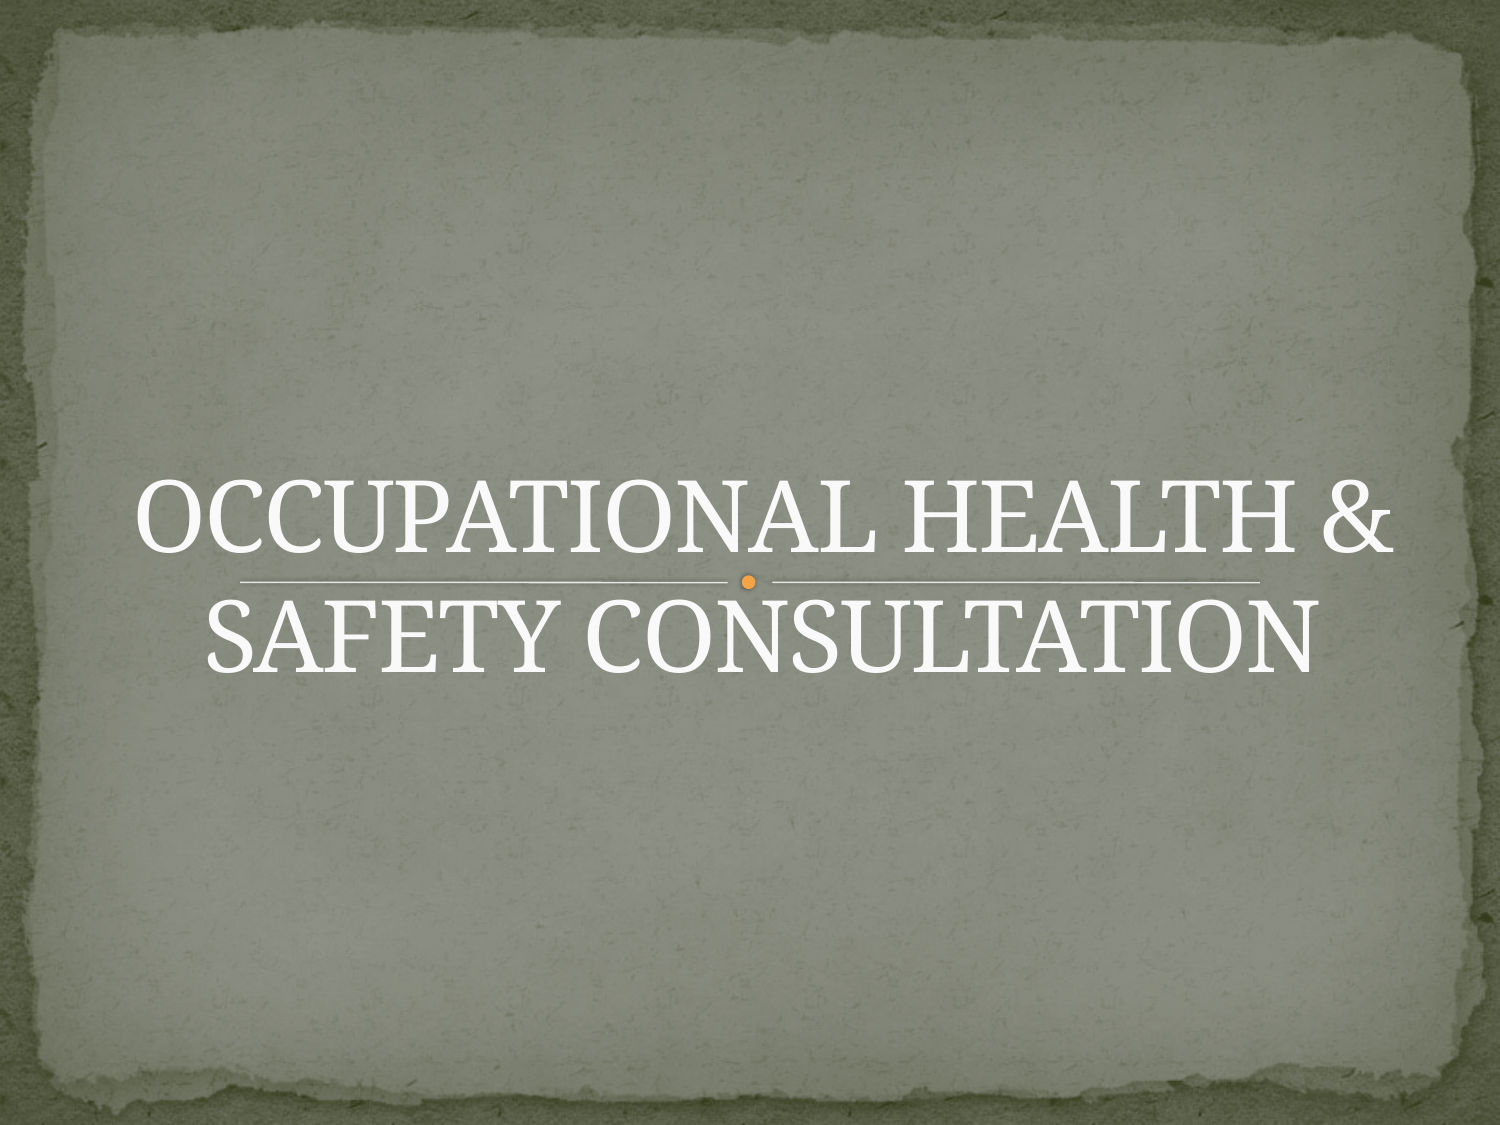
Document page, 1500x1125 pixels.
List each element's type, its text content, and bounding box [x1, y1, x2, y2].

title OCCUPATIONAL HEALTH & SAFETY CONSULTATION [112, 349, 1413, 700]
